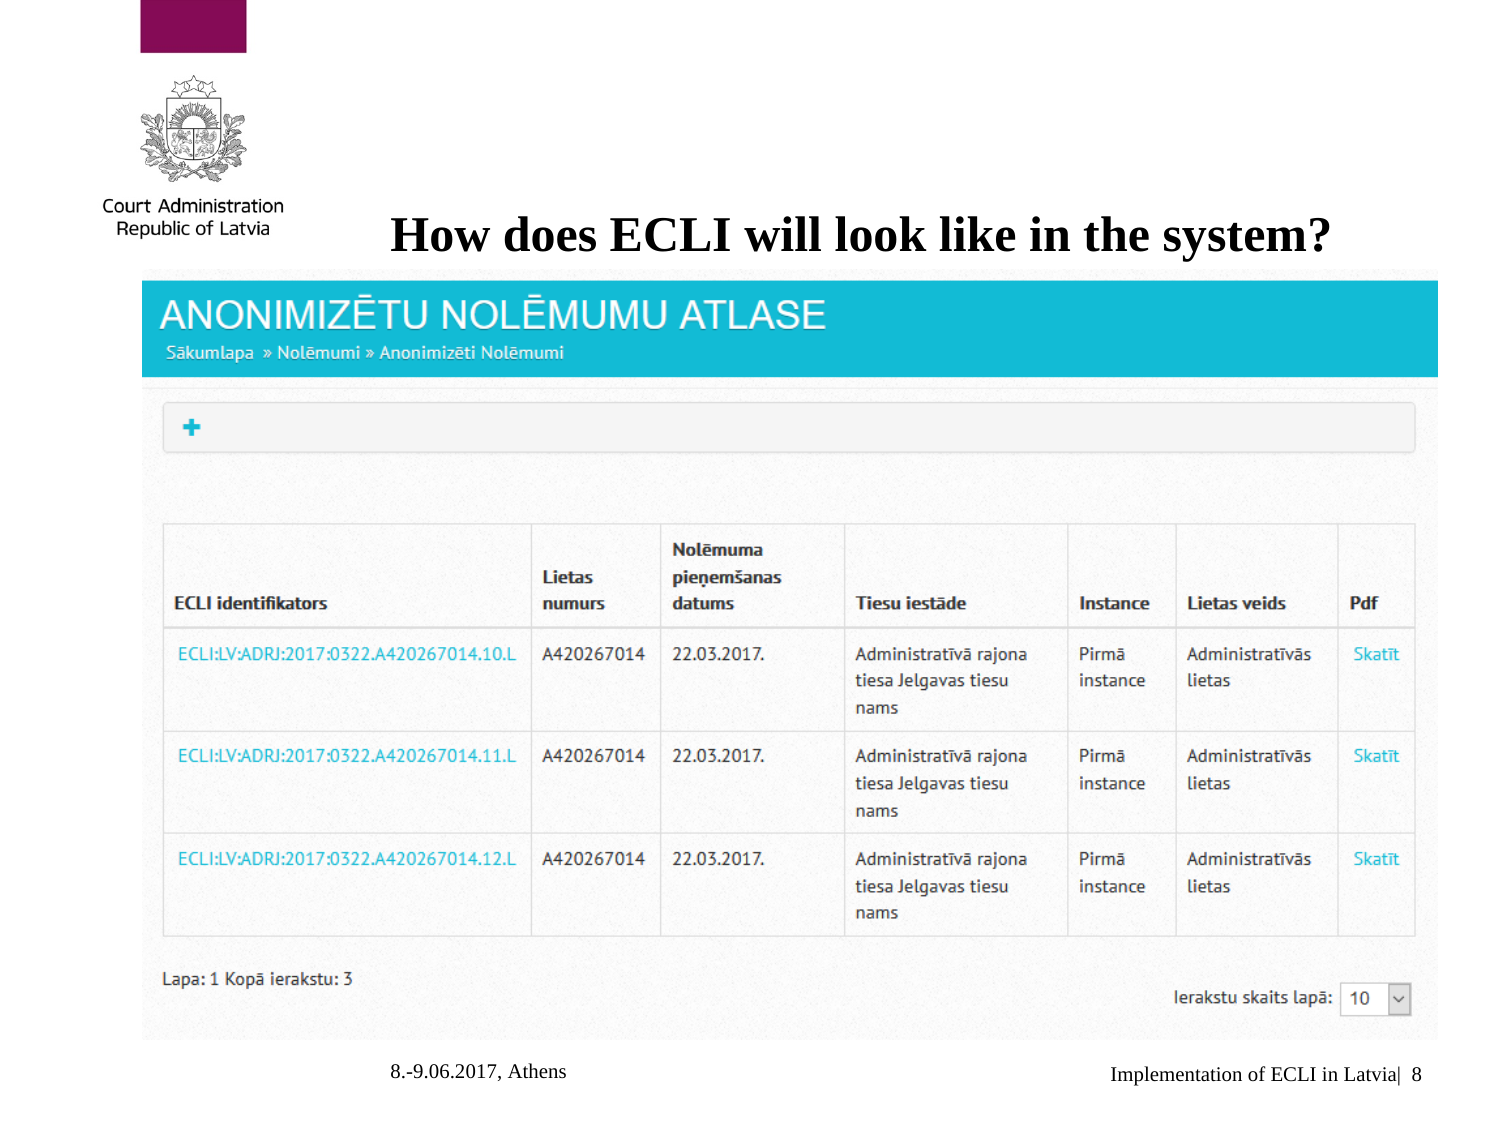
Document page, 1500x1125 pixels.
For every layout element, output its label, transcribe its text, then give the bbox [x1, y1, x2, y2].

picture [48, 0, 1438, 1041]
title How does ECLI will look like in the system? [375, 112, 1413, 267]
text_box 8.-9.06.2017, Athens [375, 1048, 725, 1100]
slide_number Implementation of ECLI in Latvia| 8 [1087, 1047, 1438, 1103]
